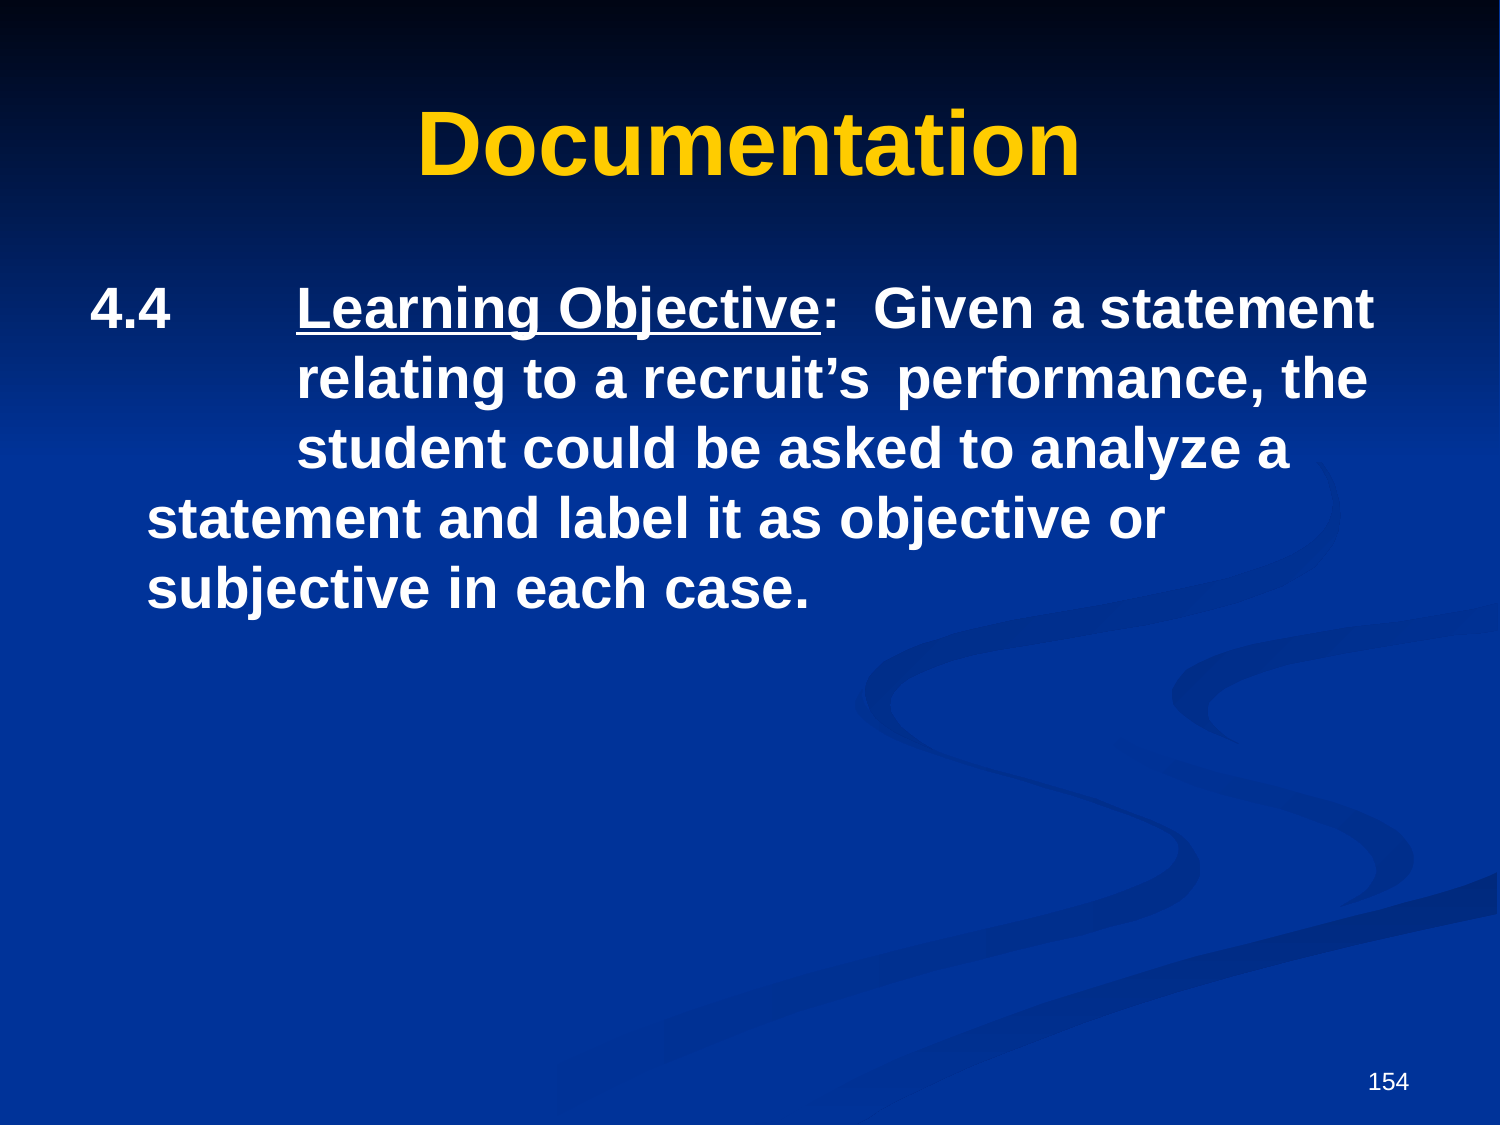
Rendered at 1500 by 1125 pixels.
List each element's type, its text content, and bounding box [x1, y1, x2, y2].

title Documentation [74, 44, 1426, 233]
slide_number 154 [1074, 1024, 1426, 1104]
list 4.4 Learning Objective: Given a statement relating to a recruit’s performance, the student could be asked to analyze a statement and label it as objective or subjective in each case. [74, 262, 1426, 1006]
